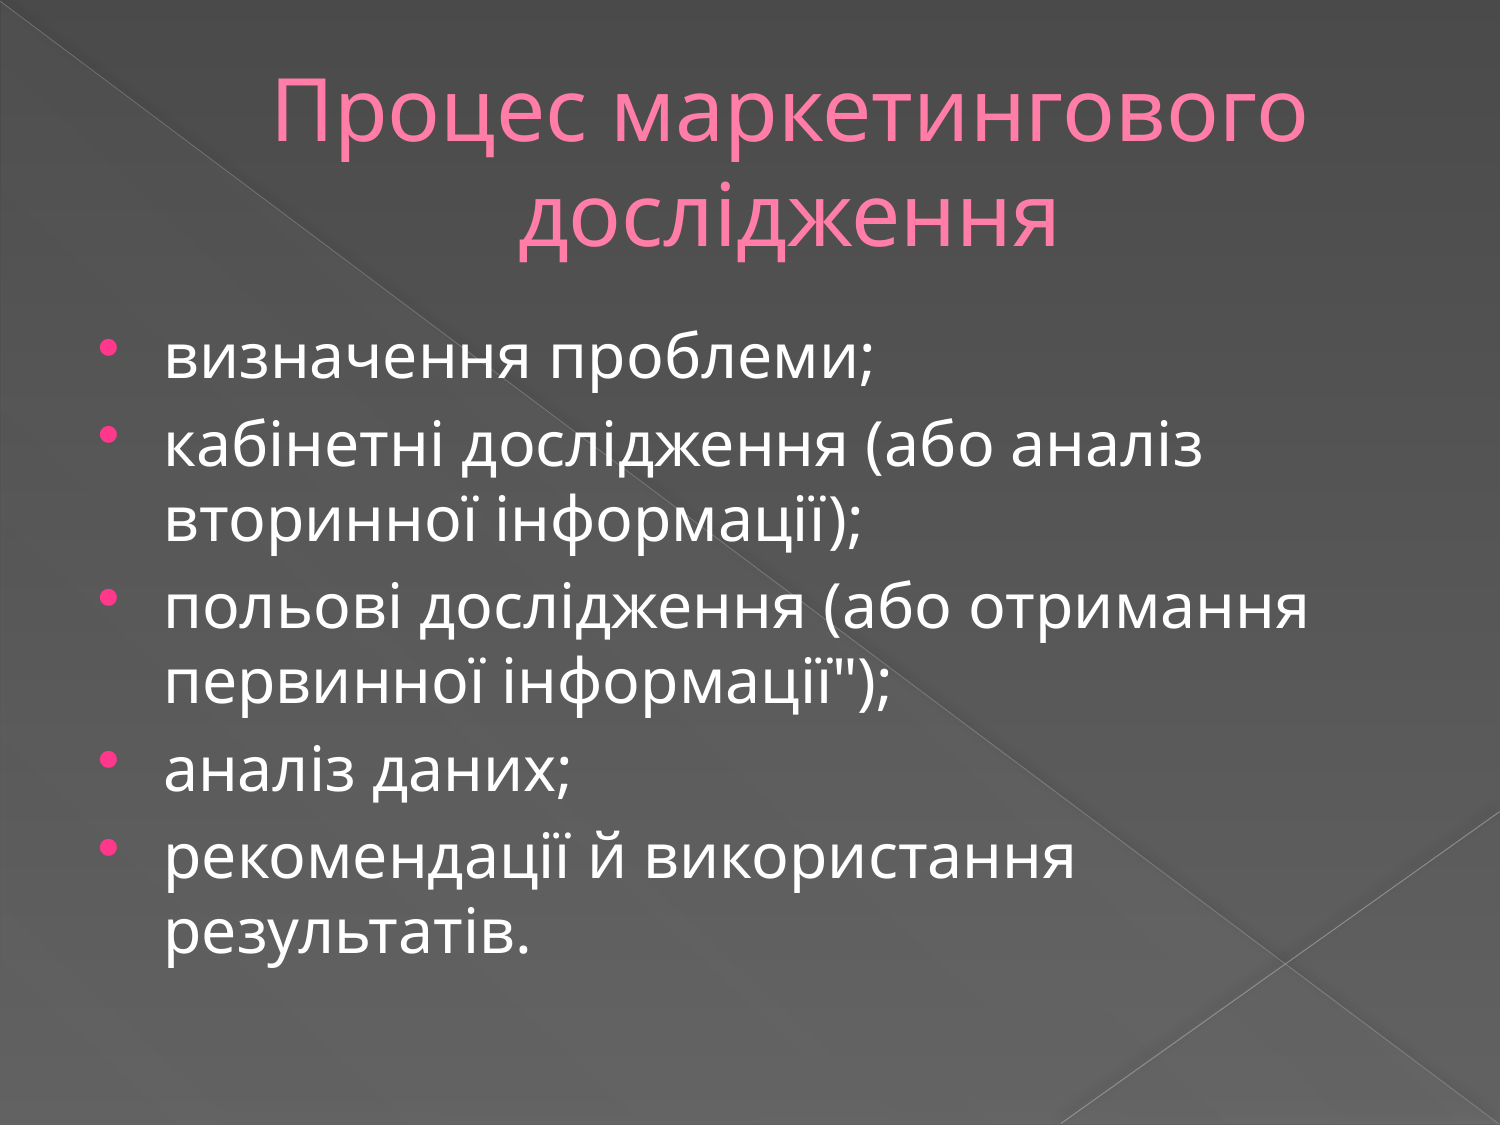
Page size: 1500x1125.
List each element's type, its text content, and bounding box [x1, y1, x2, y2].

title Процес маркетингового дослідження [75, 43, 1425, 274]
list визначення проблеми; кабінетні дослідження (або аналіз вторинної інформації); польові дослідження (або отримання первинної інформації"); аналіз даних; рекомендації й використання результатів. [75, 308, 1425, 1059]
